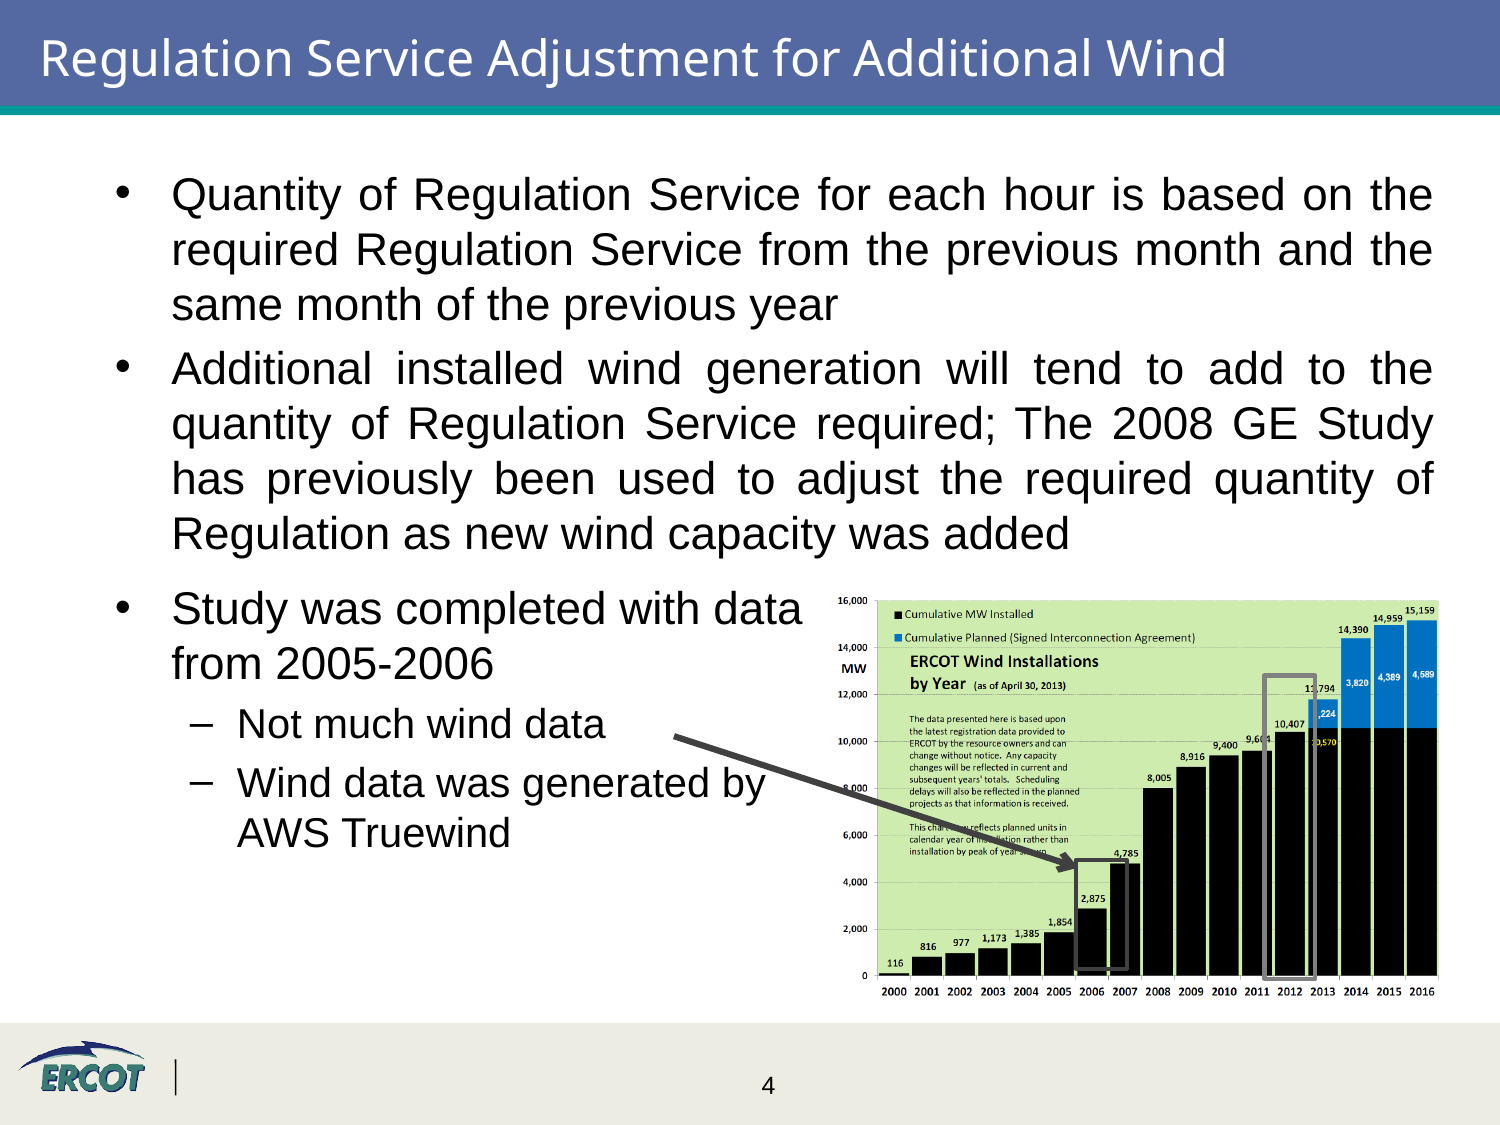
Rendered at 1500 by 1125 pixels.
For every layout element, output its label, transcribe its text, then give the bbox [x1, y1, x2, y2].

text_box Quantity of Regulation Service for each hour is based on the required Regulation Service from the previous month and the same month of the previous year Additional installed wind generation will tend to add to the quantity of Regulation Service required; The 2008 GE Study has previously been used to adjust the required quantity of Regulation as new wind capacity was added [99, 156, 1450, 281]
title Regulation Service Adjustment for Additional Wind [24, 0, 1450, 113]
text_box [673, 735, 1079, 868]
picture [10, 1031, 151, 1111]
text_box Study was completed with data from 2005-2006 Not much wind data Wind data was generated by AWS Truewind [99, 571, 844, 869]
picture [829, 587, 1447, 1001]
